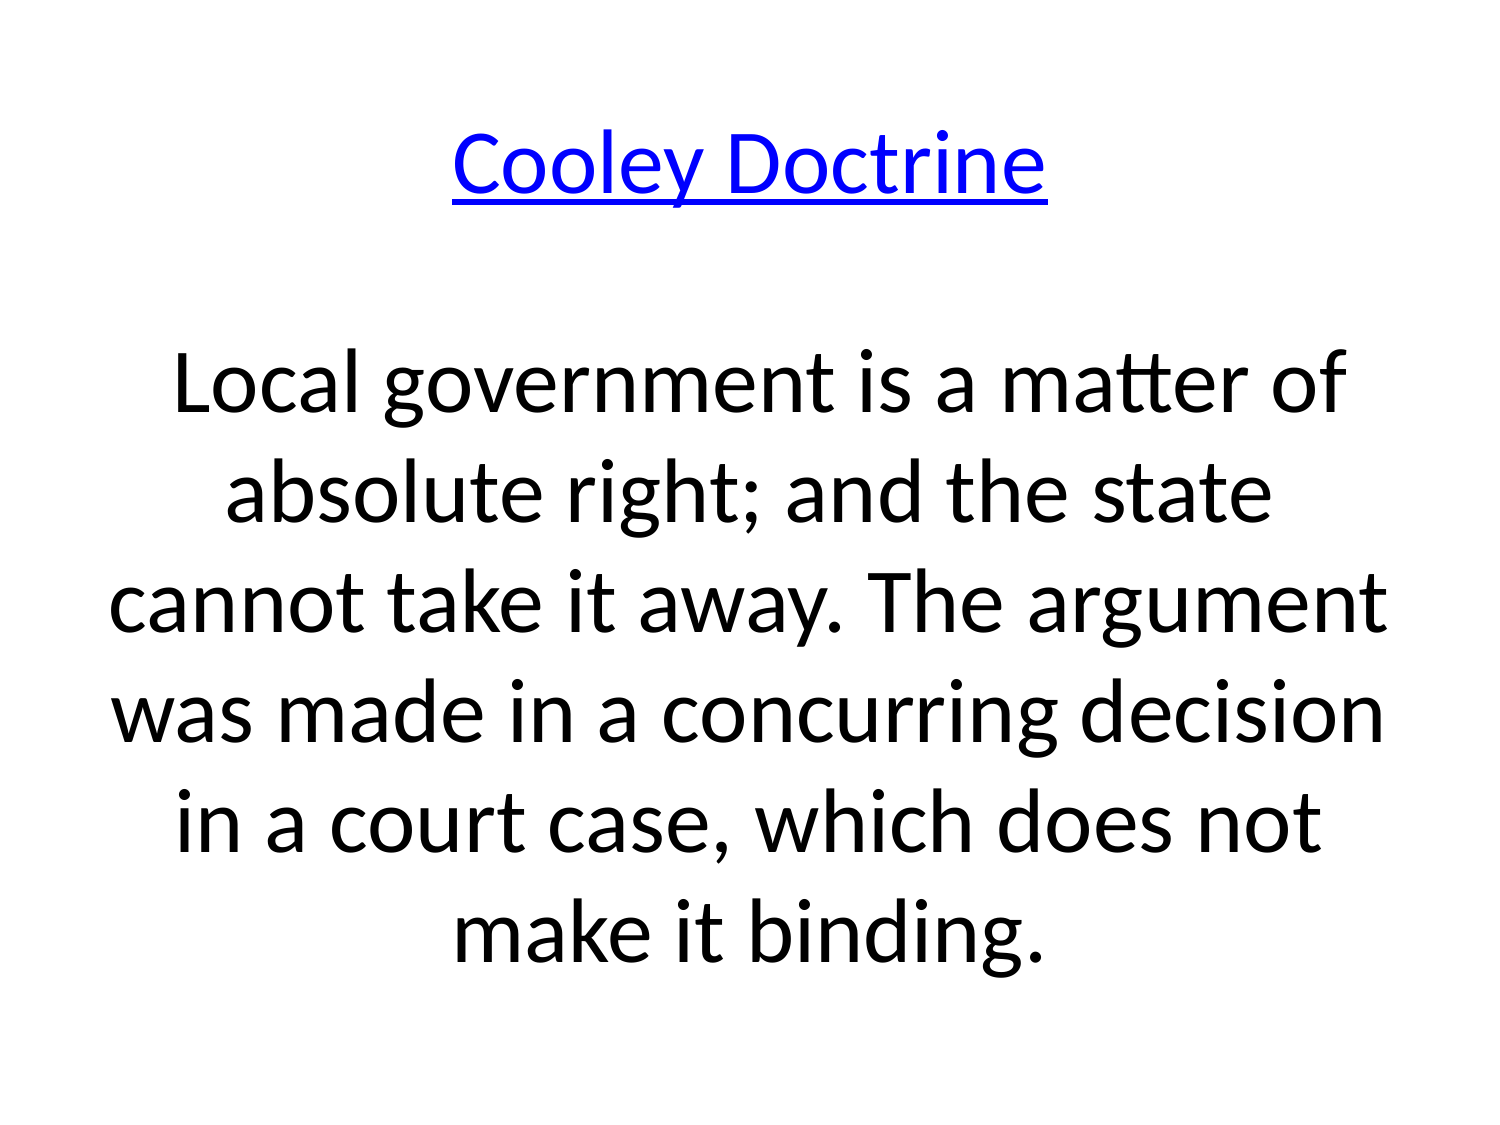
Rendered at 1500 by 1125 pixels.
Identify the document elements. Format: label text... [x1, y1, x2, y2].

title Cooley Doctrine Local government is a matter of absolute right; and the state cannot take it away. The argument was made in a concurring decision in a court case, which does not make it binding. [74, 44, 1426, 1038]
